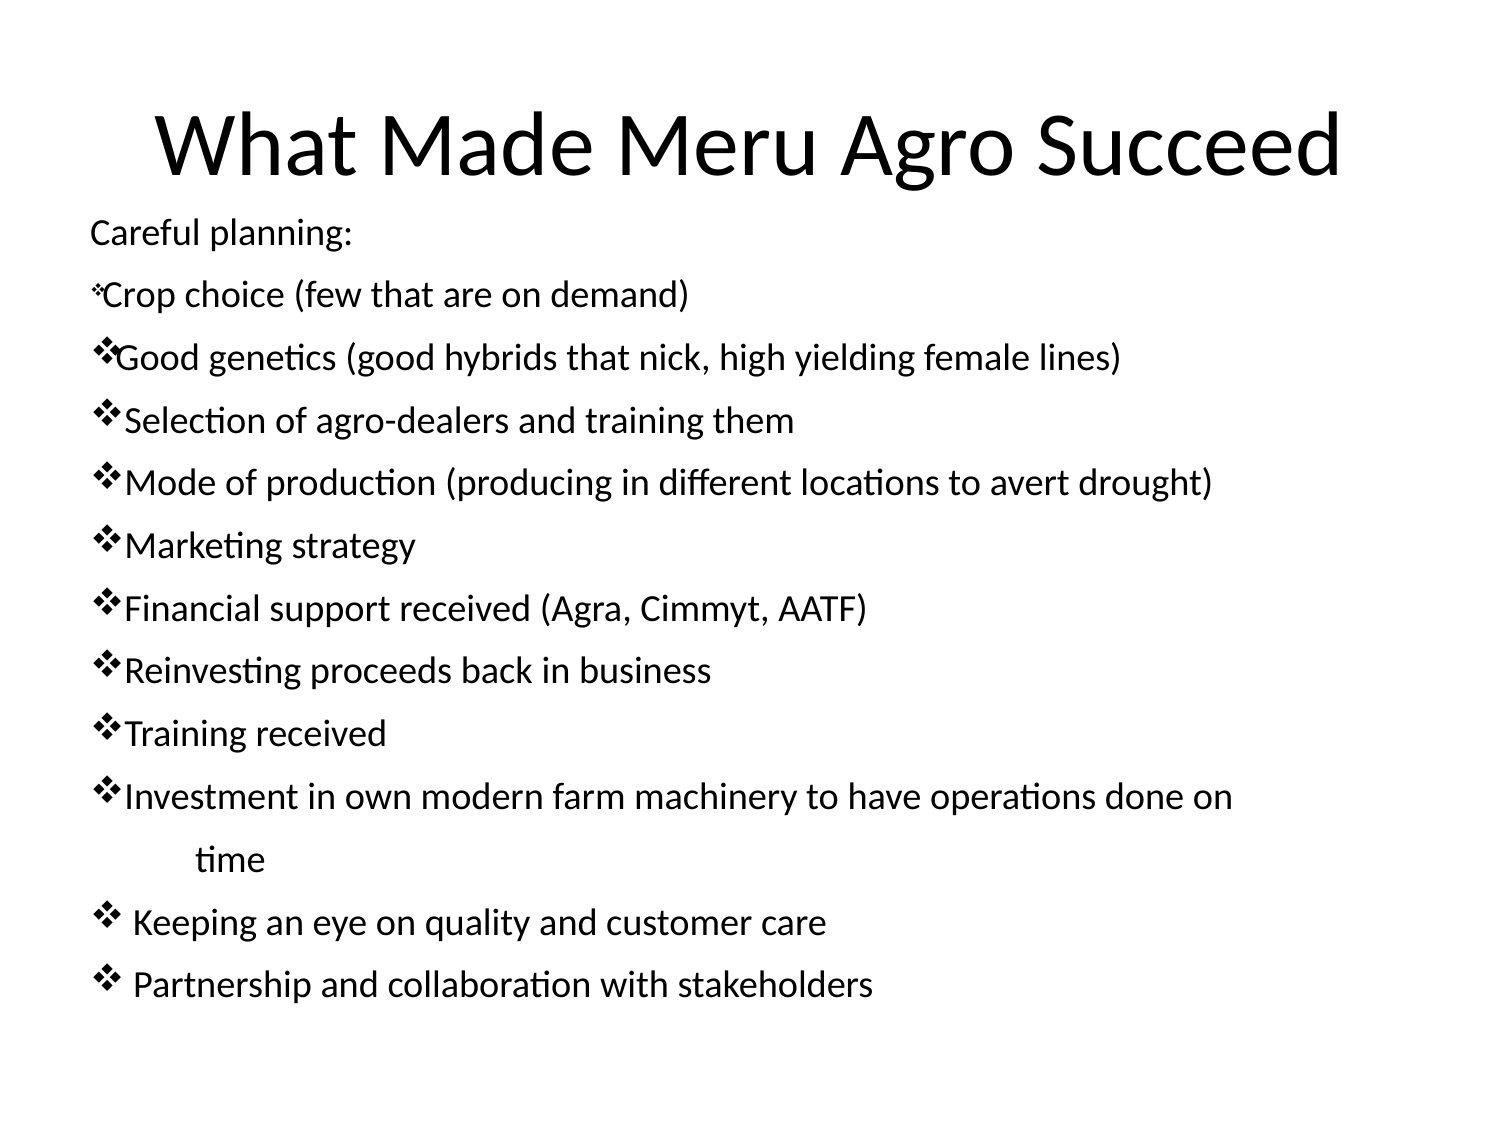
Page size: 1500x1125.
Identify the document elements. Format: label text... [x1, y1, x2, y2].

list Careful planning: Crop choice (few that are on demand) Good genetics (good hybrids that nick, high yielding female lines) Selection of agro-dealers and training them Mode of production (producing in different locations to avert drought) Marketing strategy Financial support received (Agra, Cimmyt, AATF) Reinvesting proceeds back in business Training received Investment in own modern farm machinery to have operations done on time Keeping an eye on quality and customer care Partnership and collaboration with stakeholders [75, 199, 1500, 1062]
title What Made Meru Agro Succeed [75, 45, 1425, 199]
